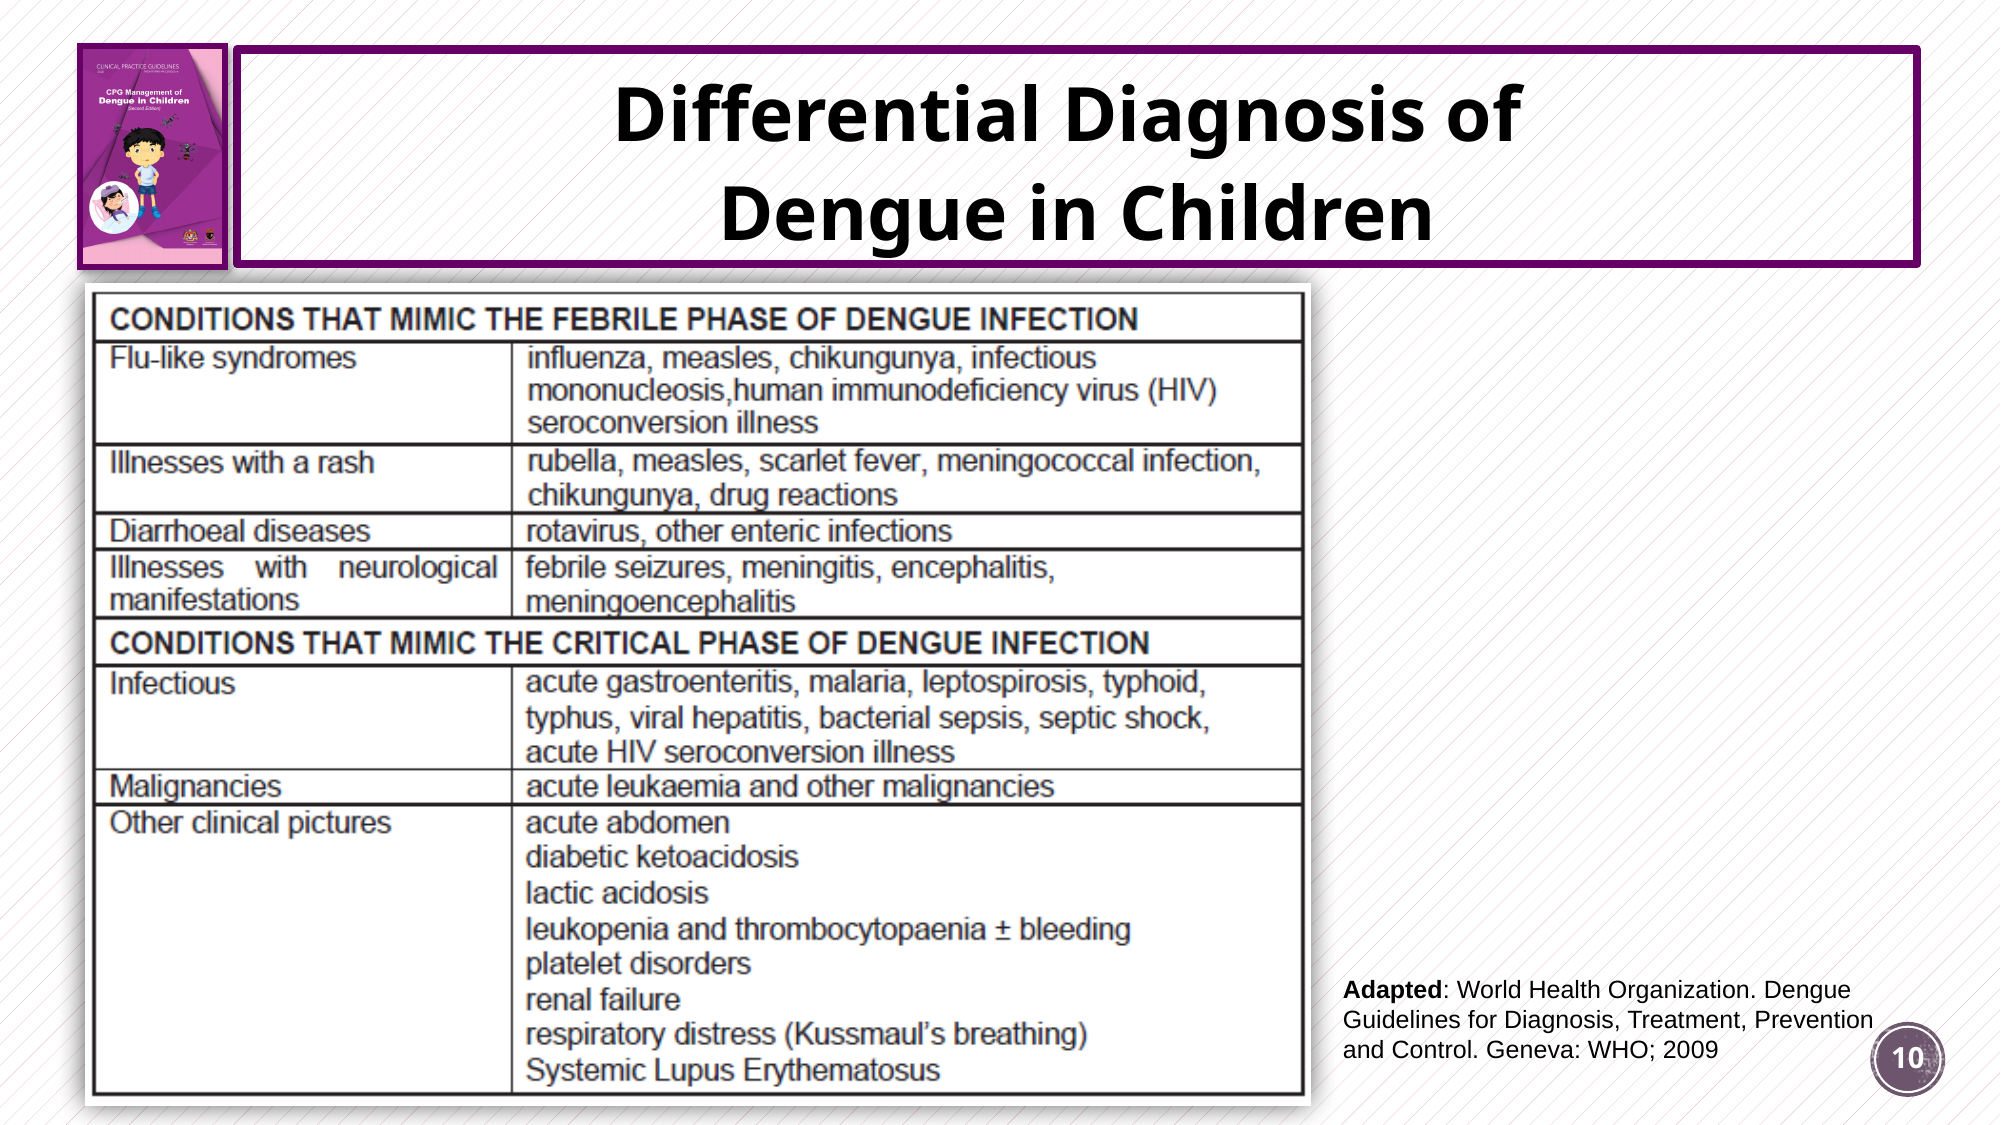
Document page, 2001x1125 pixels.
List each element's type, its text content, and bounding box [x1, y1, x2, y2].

picture [85, 283, 1311, 1106]
text_box Differential Diagnosis of Dengue in Children [237, 49, 1918, 264]
picture [83, 49, 222, 264]
text_box Adapted: World Health Organization. Dengue Guidelines for Diagnosis, Treatment, Prevention and Control. Geneva: WHO; 2009 [1327, 948, 1913, 1089]
slide_number 10 [1913, 1028, 1961, 1089]
